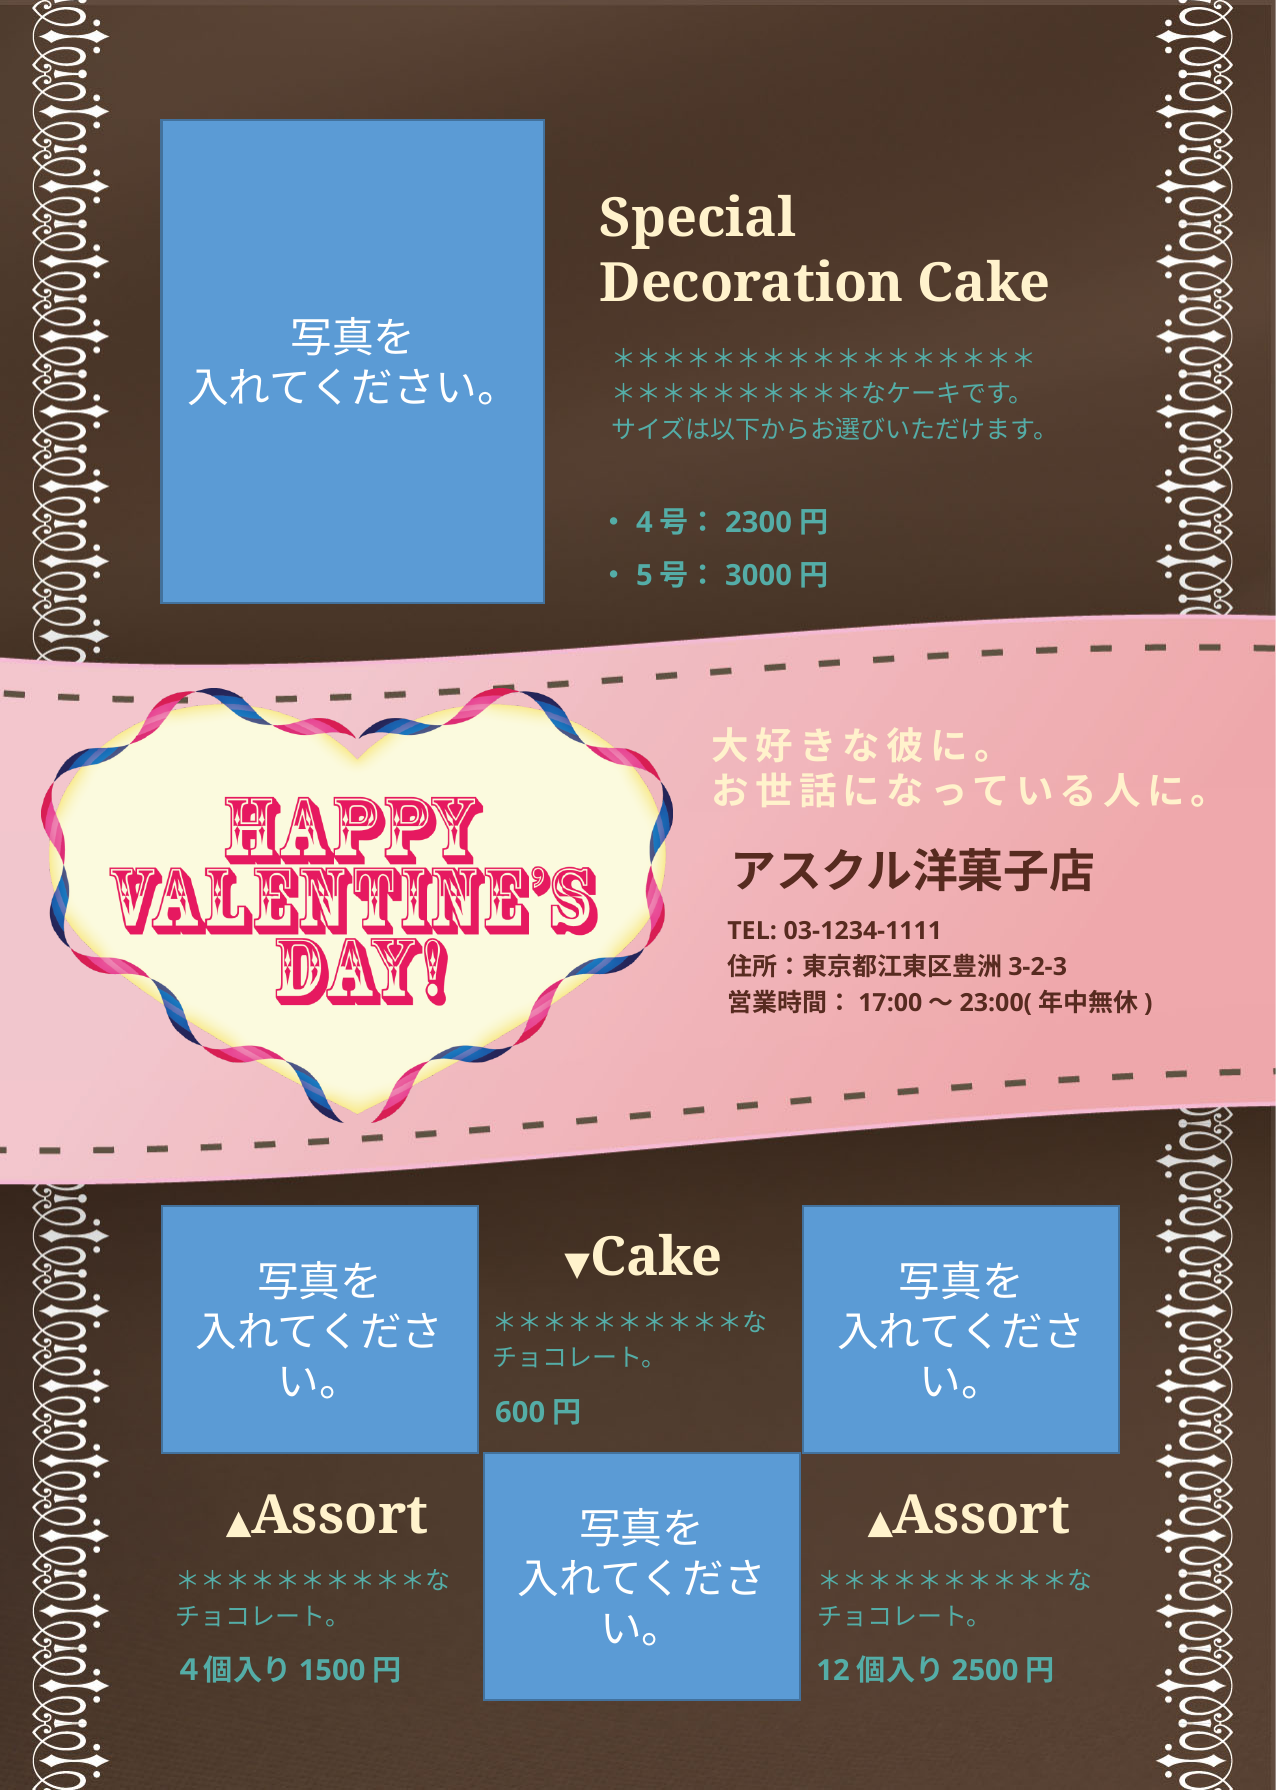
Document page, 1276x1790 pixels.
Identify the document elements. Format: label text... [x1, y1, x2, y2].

text_box ▼Cake [549, 1214, 739, 1292]
text_box ＊＊＊＊＊＊＊＊＊＊＊＊＊＊＊＊＊＊＊＊＊＊＊＊＊＊＊なケーキです。 サイズは以下からお選びいただけます。 [596, 328, 1059, 452]
text_box アスクル洋菓子店 [715, 833, 1111, 904]
text_box 12個入り2500円 [801, 1626, 1088, 1694]
text_box Special Decoration Cake [584, 175, 1067, 320]
text_box ▲Assort [852, 1472, 1086, 1551]
text_box TEL: 03-1234-1111 住所：東京都江東区豊洲3-2-3 営業時間：17:00～23:00(年中無休) [712, 901, 1215, 1025]
text_box 600円 [480, 1380, 785, 1436]
text_box ＊＊＊＊＊＊＊＊＊＊なチョコレート。 [802, 1551, 1125, 1638]
text_box ＊＊＊＊＊＊＊＊＊＊なチョコレート。 [479, 1292, 802, 1380]
text_box ▲Assort [211, 1472, 444, 1551]
text_box 写真を 入れてください。 [160, 119, 545, 604]
text_box 写真を 入れてください。 [483, 1452, 801, 1701]
text_box ・4号：2300円 ・5号：3000円 [585, 478, 871, 599]
text_box ＊＊＊＊＊＊＊＊＊＊なチョコレート。 [160, 1551, 483, 1638]
text_box 写真を 入れてください。 [802, 1205, 1120, 1454]
picture [0, 0, 1276, 1790]
text_box 大好きな彼に。 お世話になっている人に。 [696, 714, 1244, 820]
text_box 写真を 入れてください。 [161, 1205, 479, 1454]
text_box ４個入り1500円 [160, 1638, 446, 1694]
